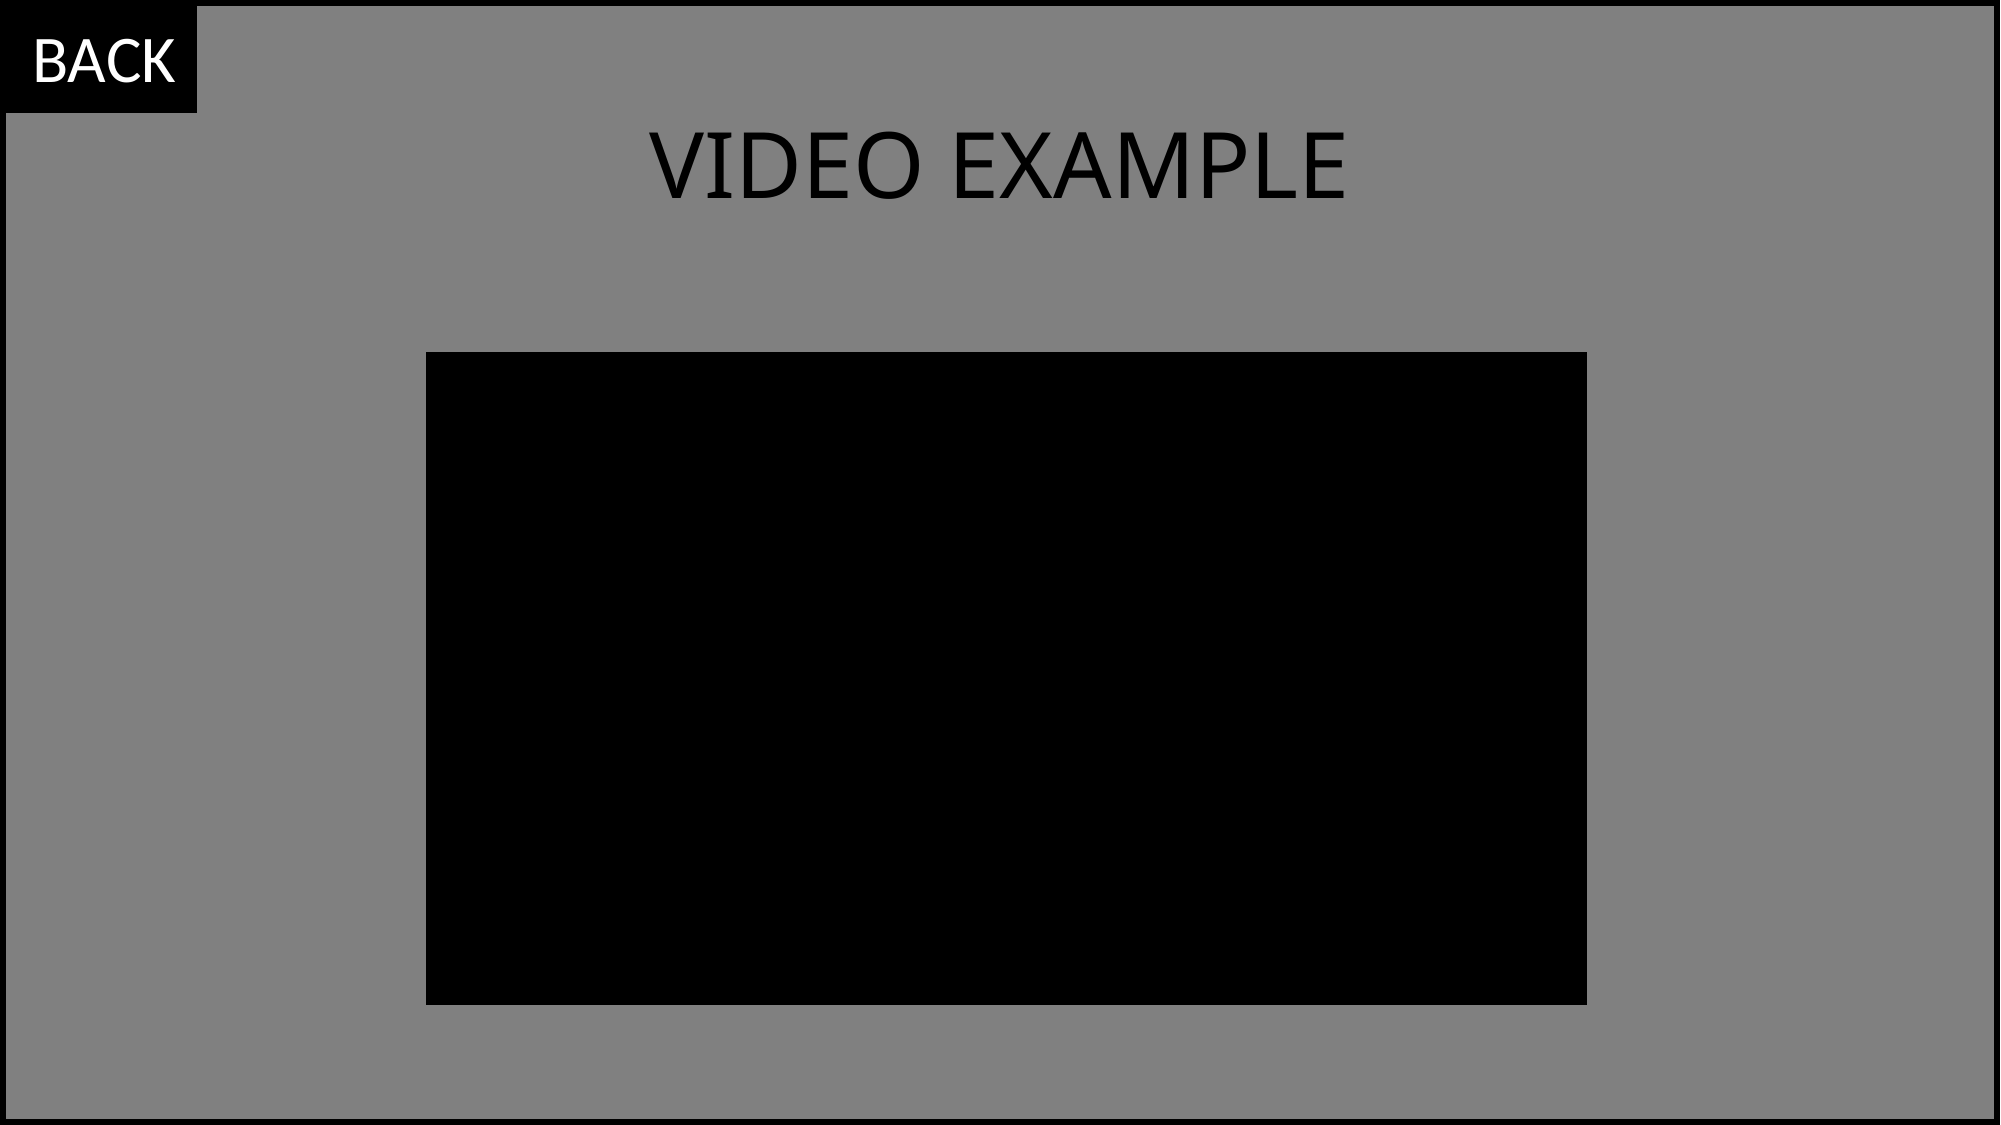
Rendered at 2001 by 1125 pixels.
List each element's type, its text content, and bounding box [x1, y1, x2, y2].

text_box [0, 0, 197, 113]
text_box [0, 0, 2000, 1125]
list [425, 351, 1588, 1006]
text_box VIDEO EXAMPLE [137, 59, 1863, 278]
